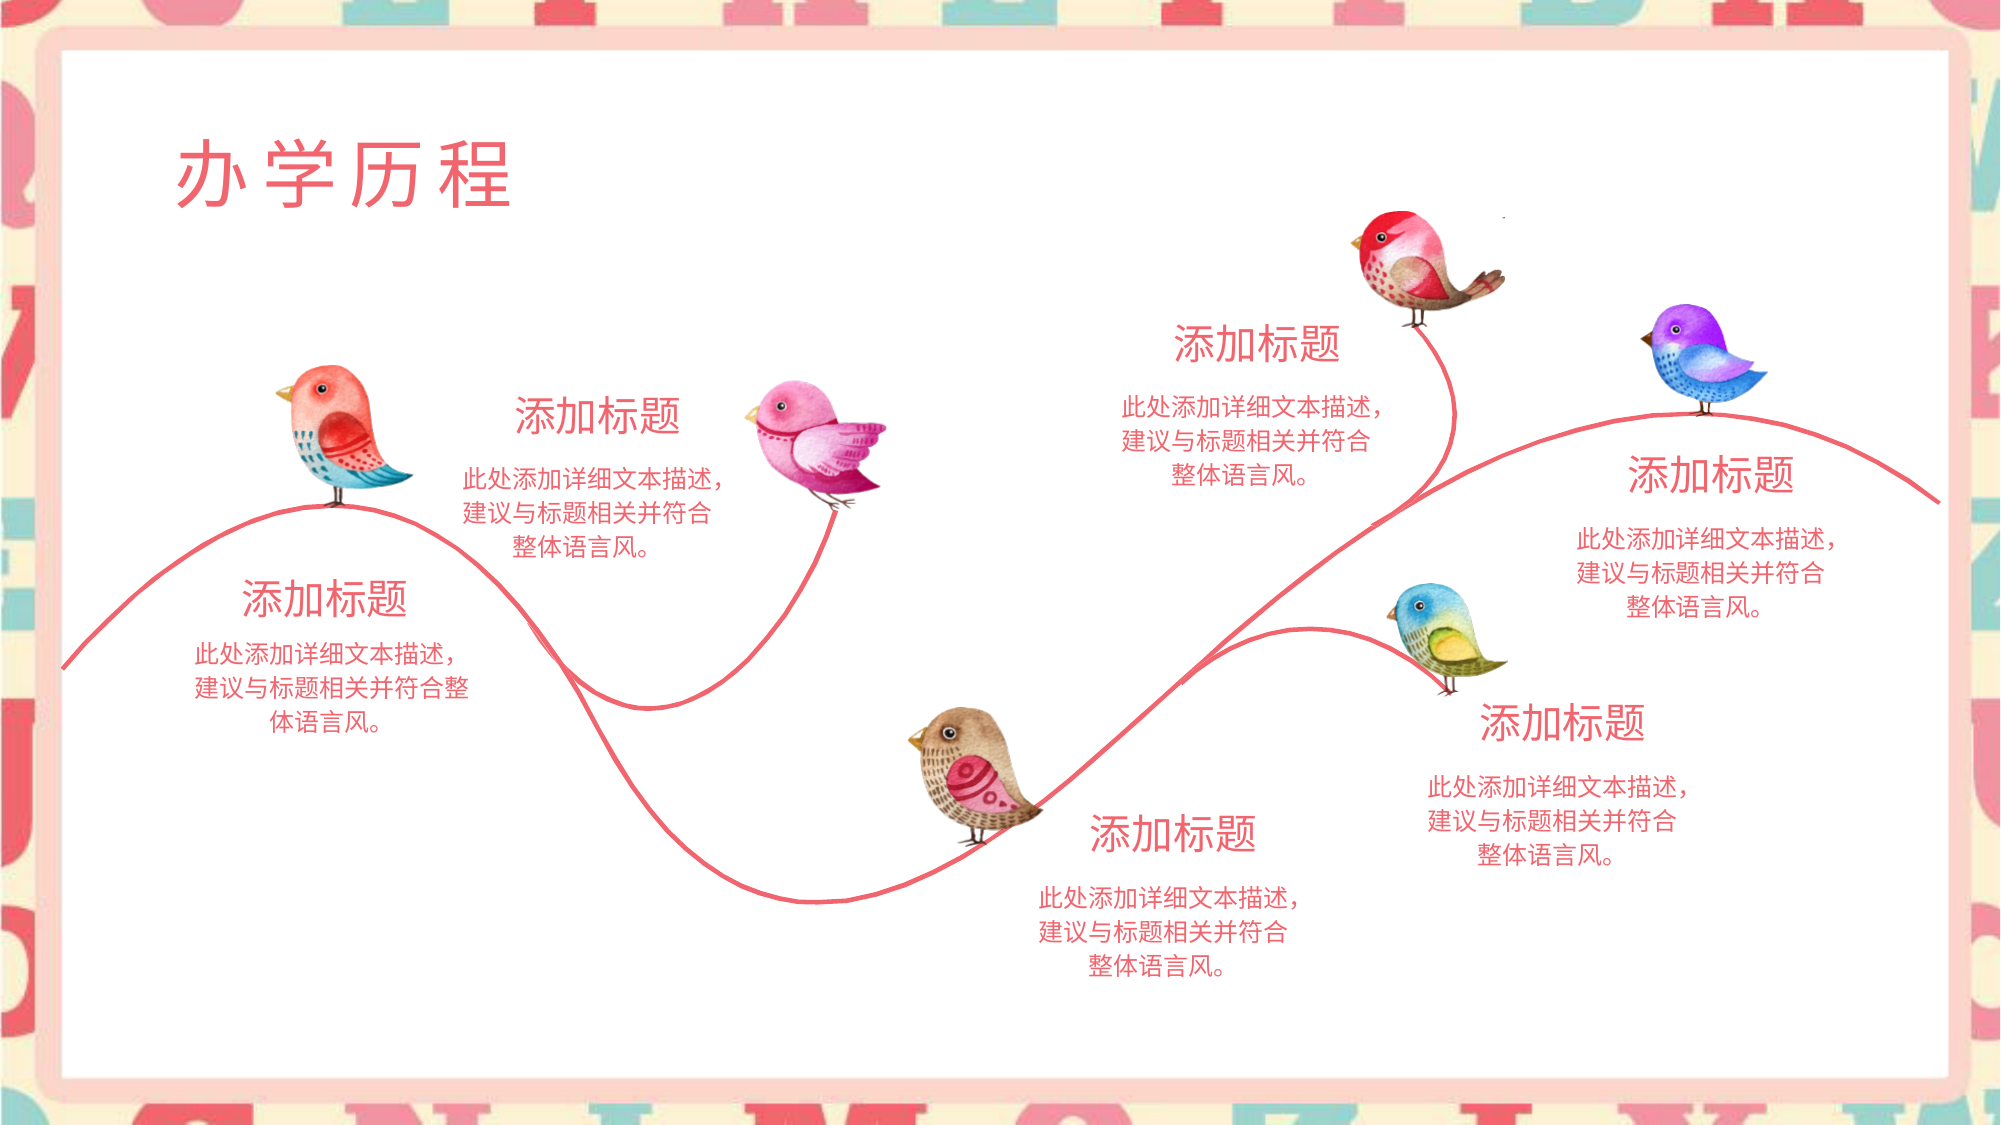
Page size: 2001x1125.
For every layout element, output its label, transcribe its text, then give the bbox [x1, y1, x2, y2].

text_box [521, 614, 955, 905]
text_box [1568, 459, 1854, 674]
text_box [567, 518, 836, 712]
text_box 办学历程 [158, 120, 696, 226]
text_box [393, 518, 454, 549]
text_box [1400, 348, 1458, 511]
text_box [454, 399, 741, 614]
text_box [1420, 707, 1706, 922]
text_box [1778, 421, 1941, 505]
text_box [1180, 626, 1370, 686]
text_box [1400, 415, 1633, 513]
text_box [1114, 327, 1400, 542]
picture [0, 0, 2001, 1125]
text_box [60, 516, 269, 671]
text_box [182, 582, 482, 789]
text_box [1030, 817, 1317, 1033]
text_box [1065, 542, 1356, 787]
